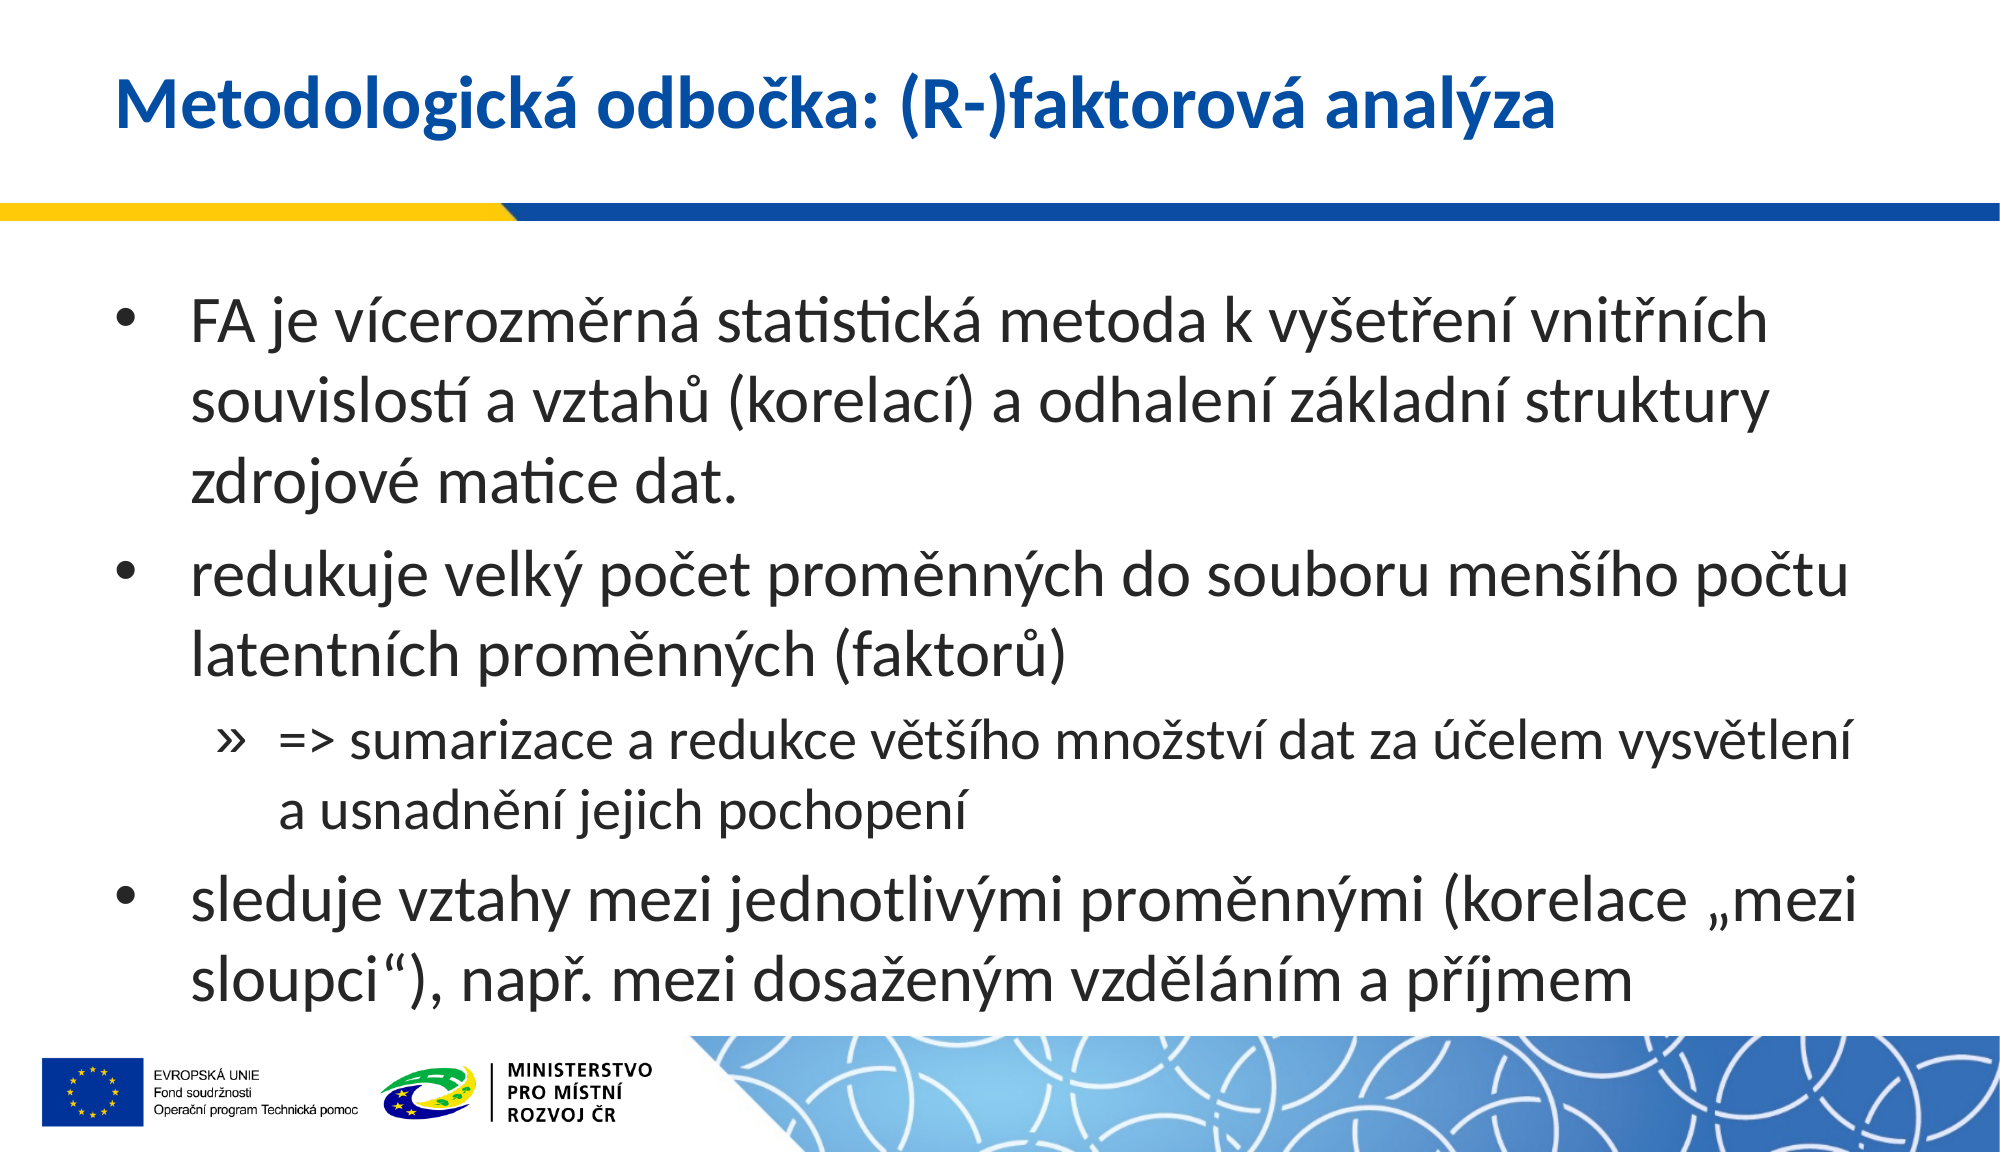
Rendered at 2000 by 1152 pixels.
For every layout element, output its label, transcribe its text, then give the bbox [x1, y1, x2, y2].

picture [0, 203, 2000, 221]
list FA je vícerozměrná statistická metoda k vyšetření vnitřních souvislostí a vztahů (korelací) a odhalení základní struktury zdrojové matice dat. redukuje velký počet proměnných do souboru menšího počtu latentních proměnných (faktorů) => sumarizace a redukce většího množství dat za účelem vysvětlení a usnadnění jejich pochopení sleduje vztahy mezi jednotlivými proměnnými (korelace „mezi sloupci“), např. mezi dosaženým vzděláním a příjmem [99, 268, 1900, 1029]
picture [680, 1036, 2000, 1152]
title Metodologická odbočka: (R-)faktorová analýza [99, 46, 1900, 198]
picture [19, 1035, 674, 1149]
